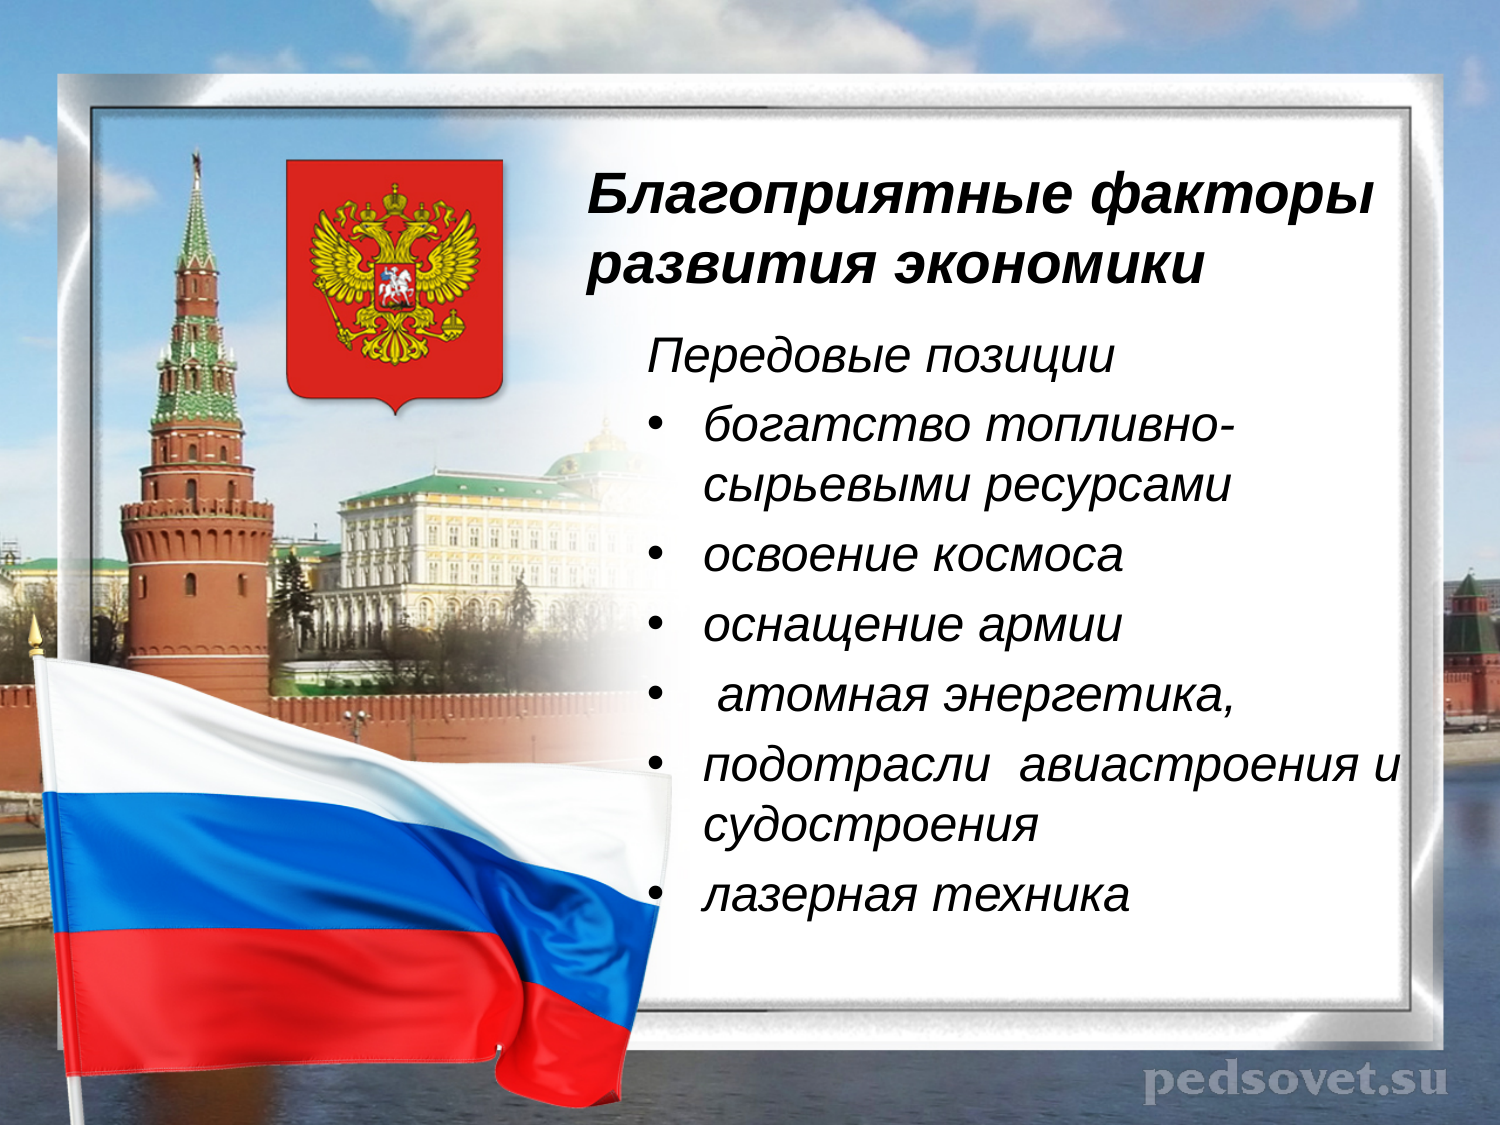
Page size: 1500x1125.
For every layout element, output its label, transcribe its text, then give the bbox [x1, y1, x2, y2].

title Благоприятные факторы развития экономики [572, 101, 1500, 303]
picture [0, 0, 1500, 1125]
list Передовые позиции богатство топливно-сырьевыми ресурсами освоение космоса оснащение армии атомная энергетика, подотрасли авиастроения и судостроения лазерная техника [631, 314, 1436, 976]
